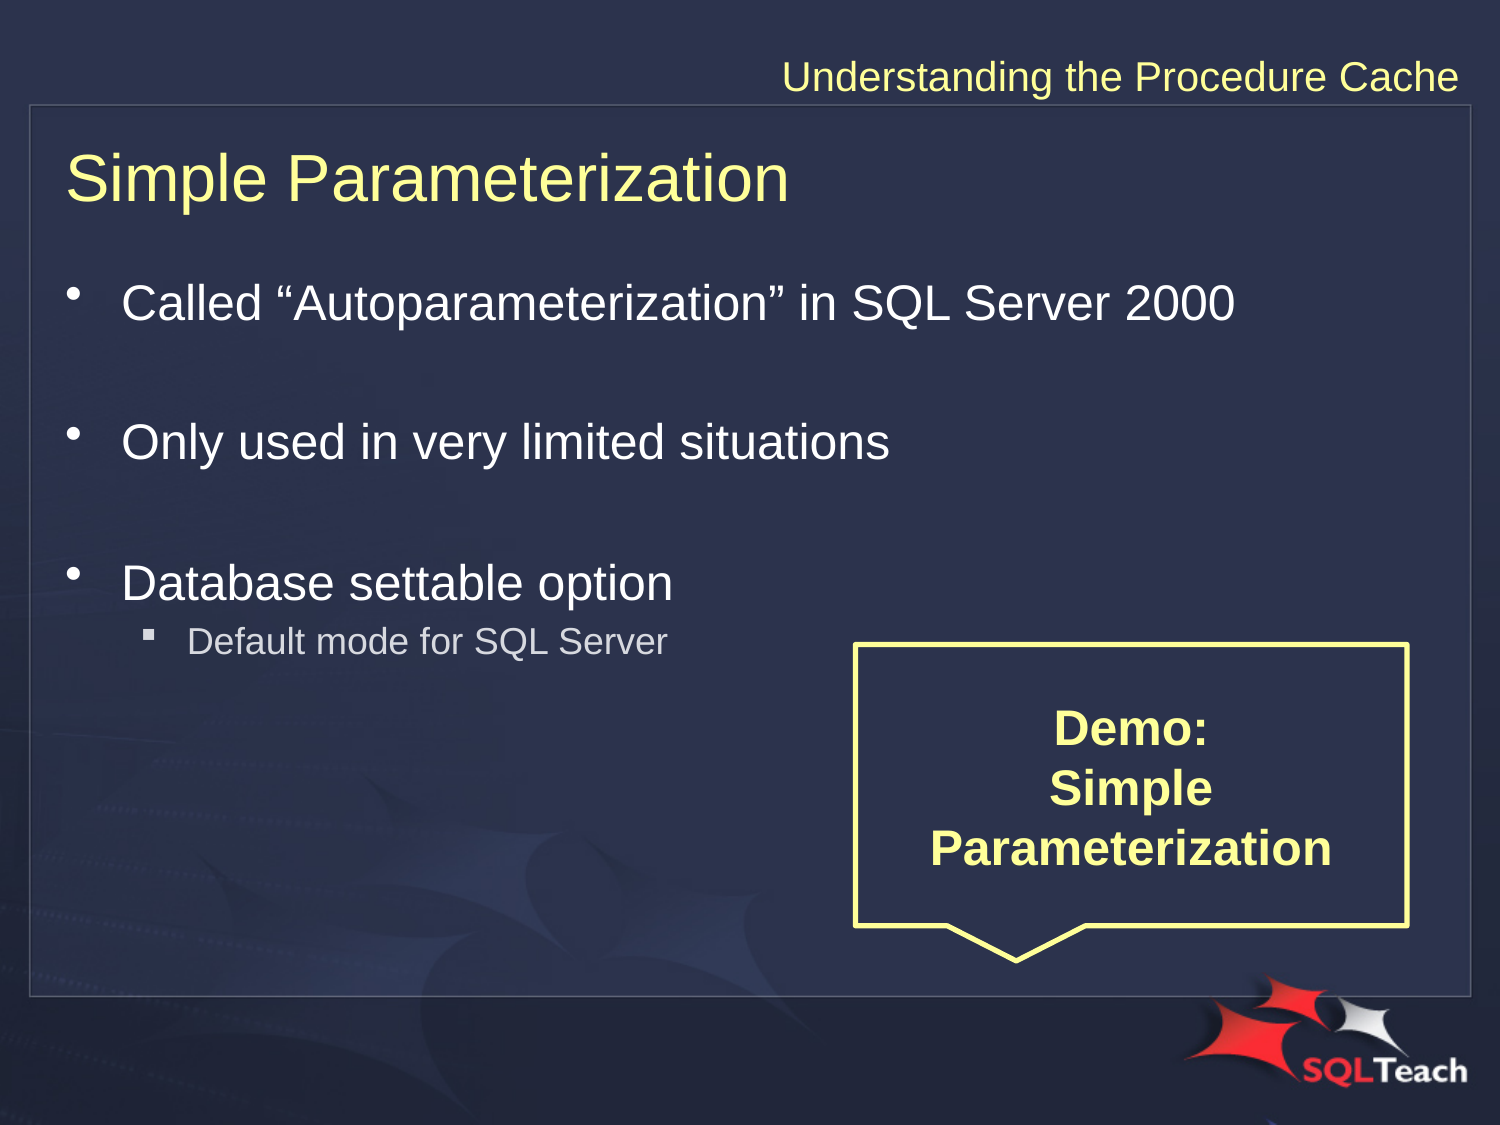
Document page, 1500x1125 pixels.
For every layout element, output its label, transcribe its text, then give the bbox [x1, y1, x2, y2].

title Simple Parameterization [49, 137, 1326, 213]
text_box Demo: Simple Parameterization [853, 642, 1410, 963]
list Called “Autoparameterization” in SQL Server 2000 Only used in very limited situations Database settable option Default mode for SQL Server [49, 262, 1463, 988]
picture [0, 0, 1500, 1125]
